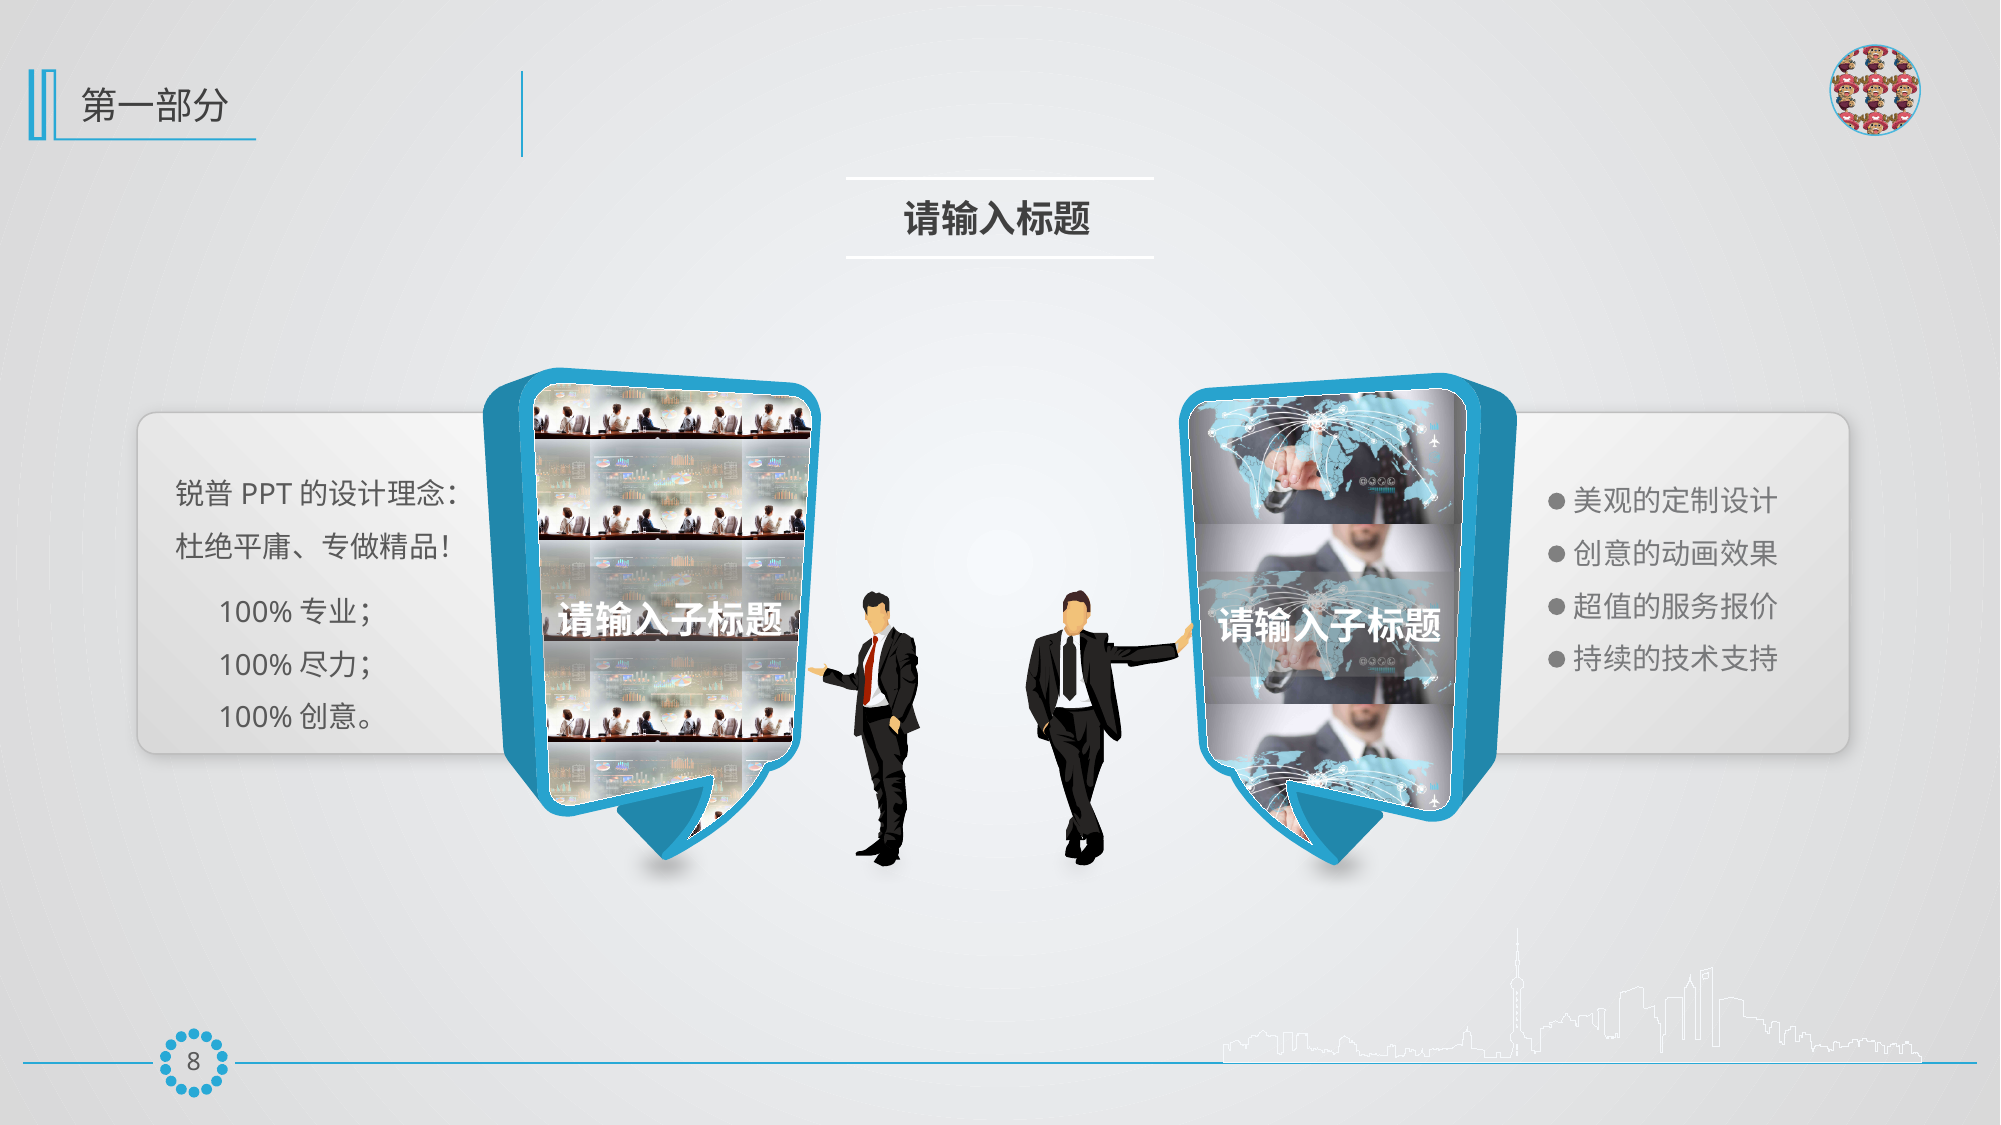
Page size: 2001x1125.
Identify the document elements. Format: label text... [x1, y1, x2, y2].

text_box [137, 412, 482, 755]
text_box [1178, 371, 1518, 866]
text_box [1518, 412, 1850, 755]
text_box 100%专业；100%尽力；100%创意。 [203, 571, 454, 741]
slide_number 7 [169, 1039, 218, 1086]
text_box 请输入标题 [889, 187, 1111, 248]
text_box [807, 590, 921, 867]
text_box 锐普PPT的设计理念： 杜绝平庸、专做精品！ [160, 451, 482, 571]
picture [1831, 46, 1919, 134]
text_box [482, 366, 822, 861]
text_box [1547, 580, 1808, 632]
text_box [1547, 474, 1808, 527]
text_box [1547, 632, 1808, 685]
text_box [1025, 587, 1196, 868]
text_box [1547, 527, 1808, 580]
